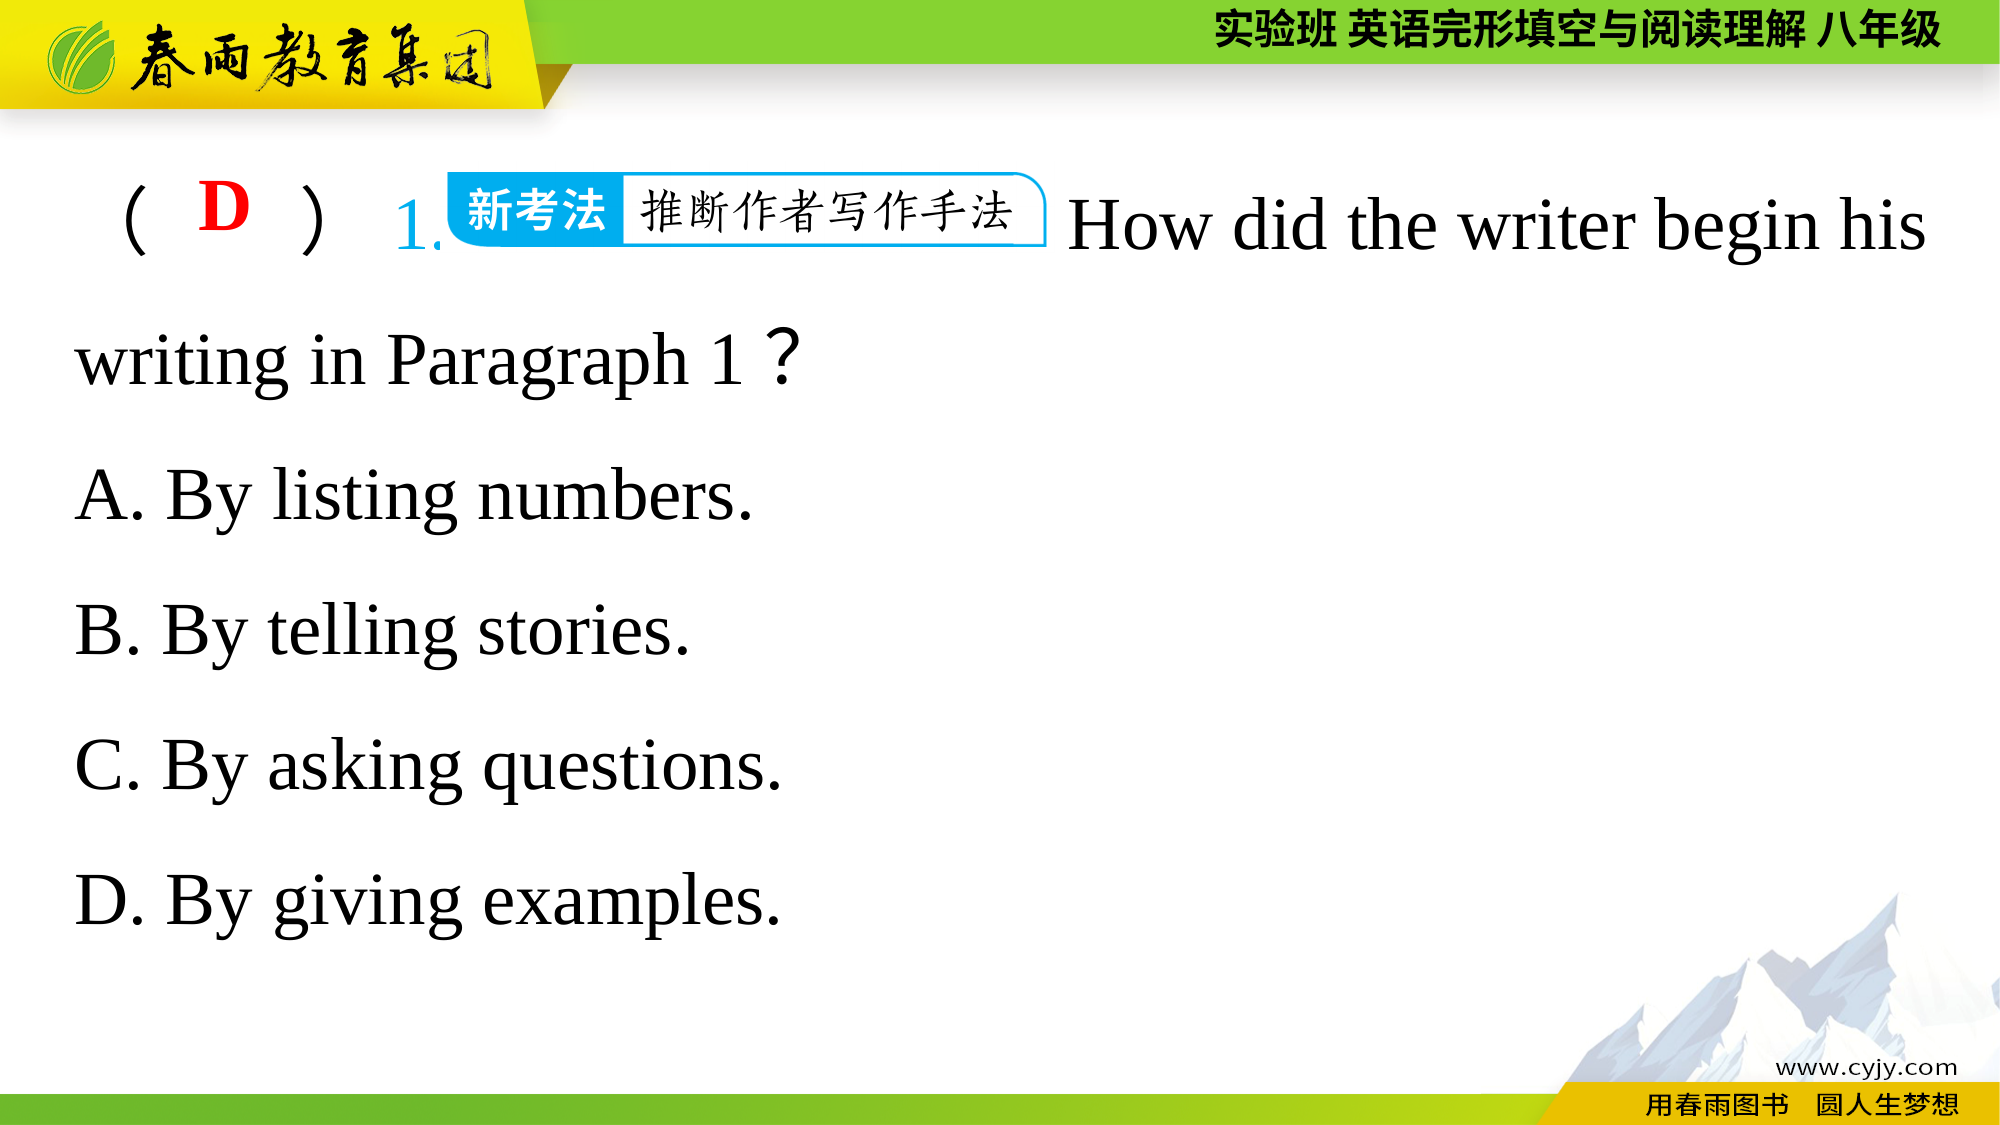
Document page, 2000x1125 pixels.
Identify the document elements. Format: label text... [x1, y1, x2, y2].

list （ ）1. How did the writer begin his writing in Paragraph 1？ A. By listing numbers. B. By telling stories. C. By asking questions. D. By giving examples. [59, 122, 1944, 956]
text_box D [183, 148, 268, 253]
picture [0, 0, 2000, 1125]
